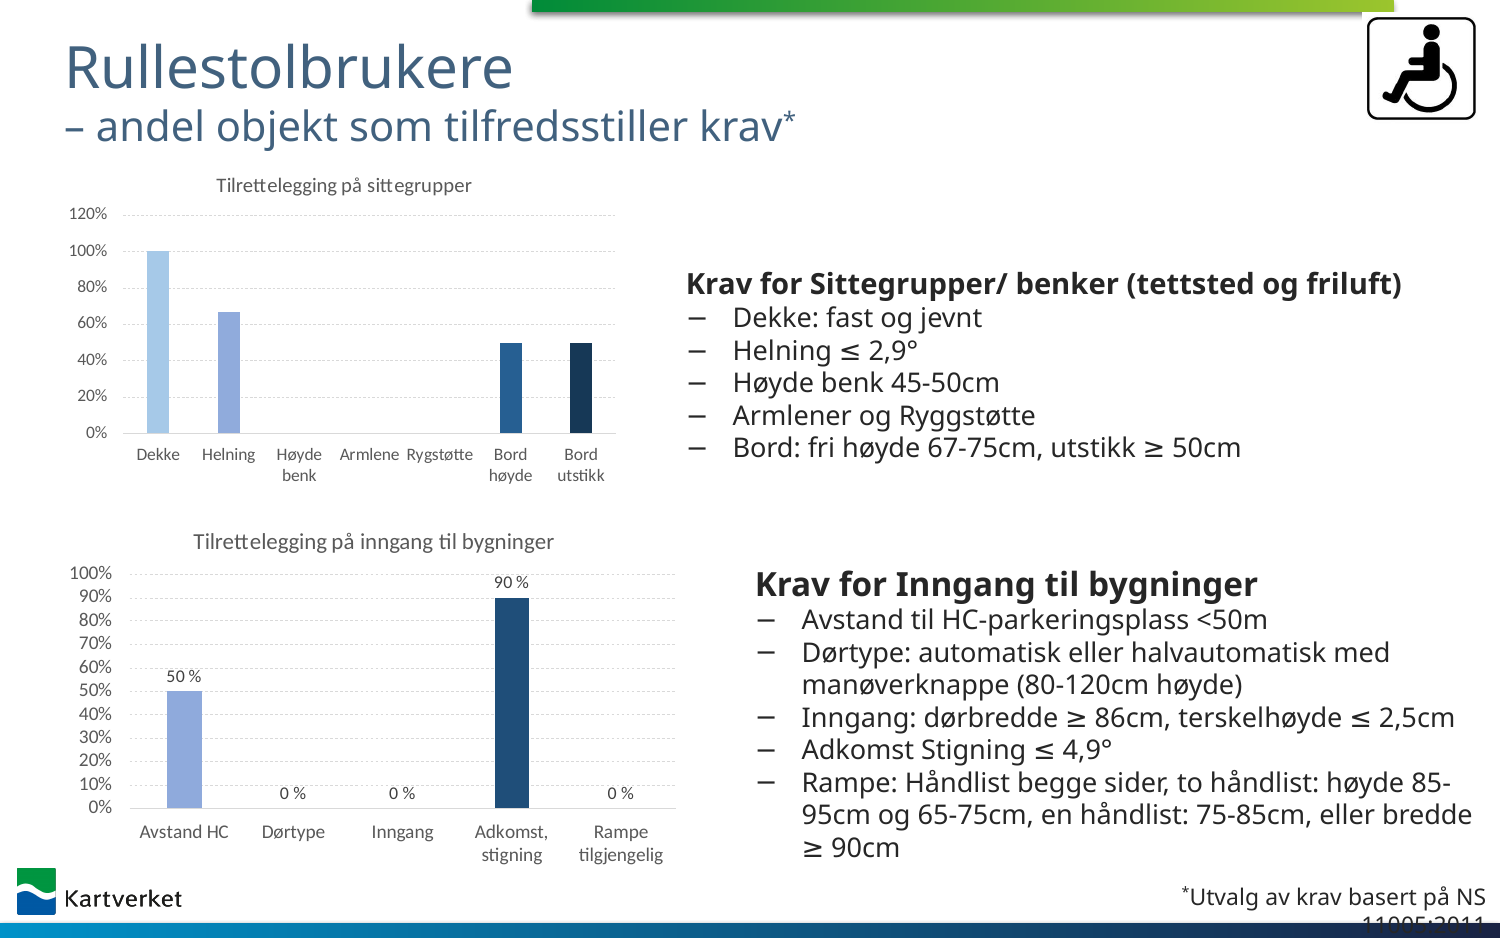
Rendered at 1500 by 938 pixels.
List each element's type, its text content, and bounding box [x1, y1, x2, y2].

text_box Rullestolbrukere – andel objekt som tilfredsstiller krav* [49, 25, 1431, 158]
picture [1362, 12, 1481, 126]
text_box Krav for Inngang til bygninger Avstand til HC-parkeringsplass <50m Dørtype: automatisk eller halvautomatisk med manøverknappe (80-120cm høyde) Inngang: dørbredde ≥ 86cm, terskelhøyde ≤ 2,5cm Adkomst Stigning ≤ 4,9° Rampe: Håndlist begge sider, to håndlist: høyde 85-95cm og 65-75cm, en håndlist: 75-85cm, eller bredde ≥ 90cm [740, 555, 1491, 870]
picture [62, 520, 687, 874]
picture [62, 166, 626, 492]
text_box *Utvalg av krav basert på NS 11005:2011 [1068, 873, 1500, 938]
text_box Krav for Sittegrupper/ benker (tettsted og friluft) Dekke: fast og jevnt Helning ≤ 2,9° Høyde benk 45-50cm Armlener og Ryggstøtte Bord: fri høyde 67-75cm, utstikk ≥ 50cm [670, 258, 1418, 471]
